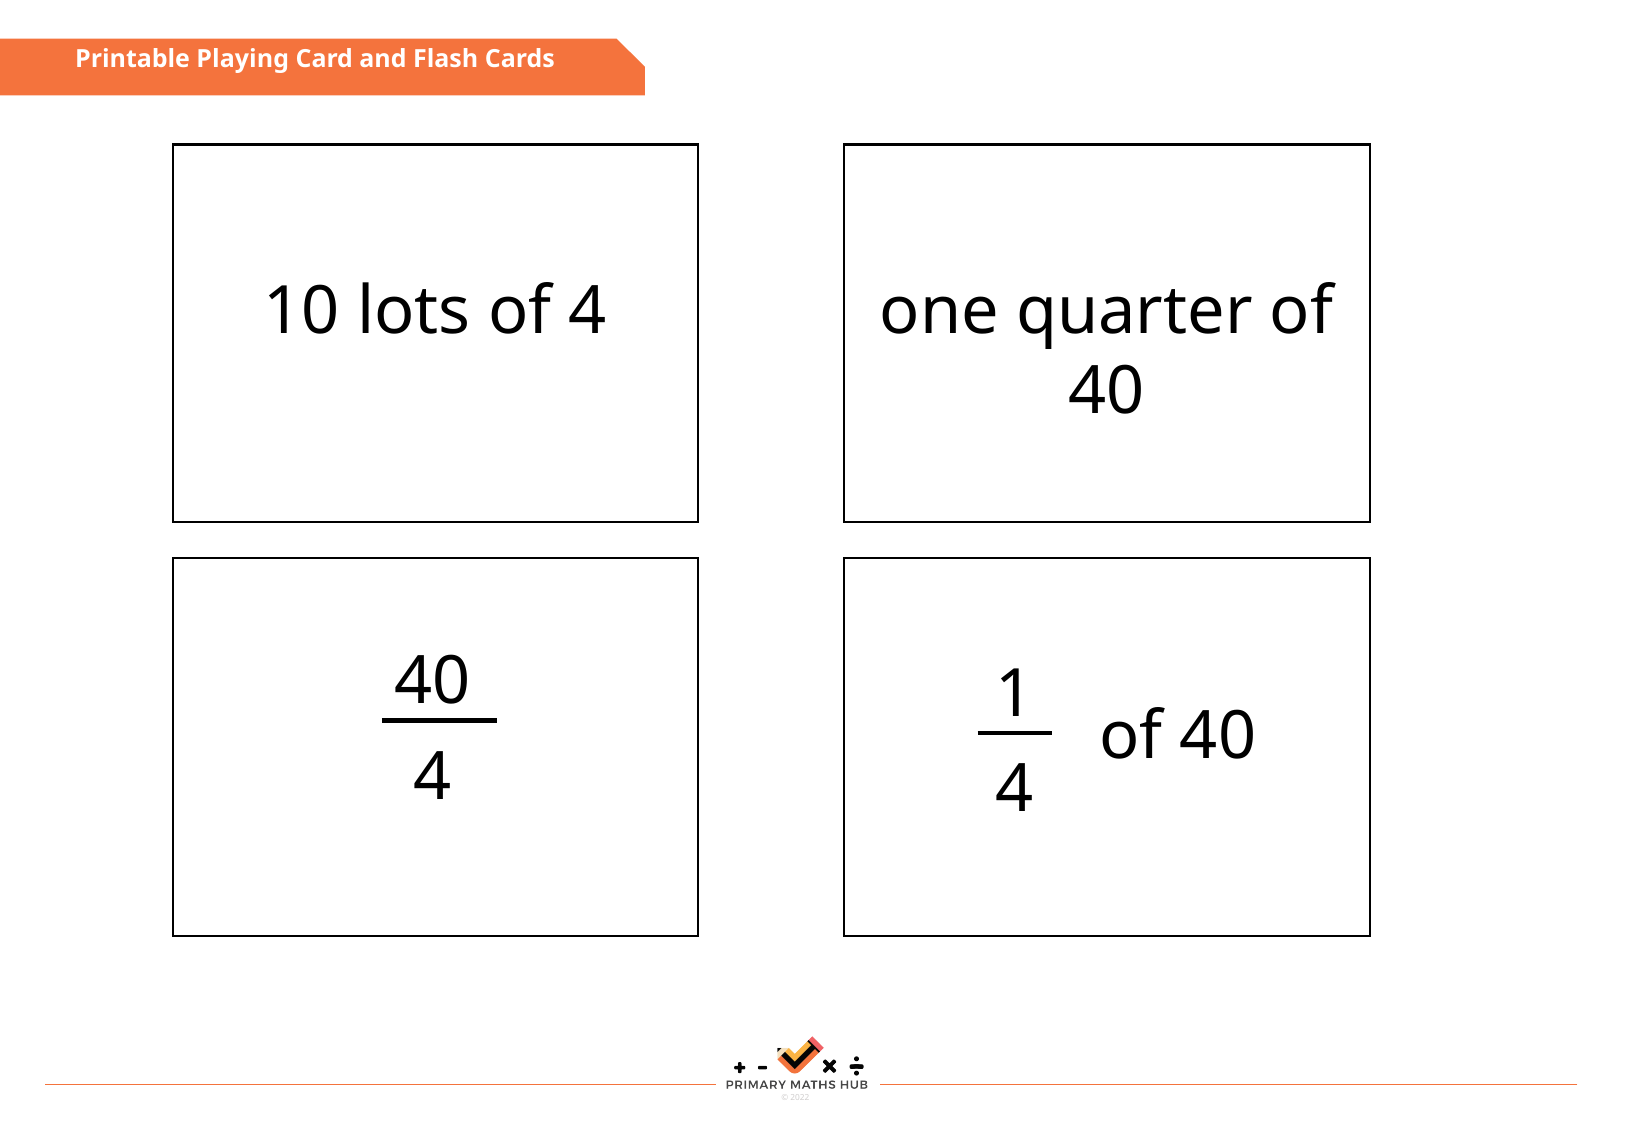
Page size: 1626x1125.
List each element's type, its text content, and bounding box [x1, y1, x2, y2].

text_box Printable Playing Card and Flash Cards [0, 37, 646, 97]
text_box © 2022 [720, 1084, 870, 1110]
text_box [172, 355, 699, 523]
text_box [172, 557, 699, 937]
picture [722, 1034, 872, 1094]
text_box of 40 [1058, 684, 1298, 780]
text_box [172, 143, 699, 259]
text_box one quarter of 40 [844, 259, 1370, 435]
table_cell 4 [368, 720, 497, 815]
table_header 1 [978, 638, 1052, 731]
table_cell 4 [978, 735, 1052, 828]
text_box [843, 557, 1371, 937]
text_box [843, 143, 1371, 523]
text_box 10 lots of 4 [172, 259, 699, 355]
table_header 40 [368, 625, 497, 720]
